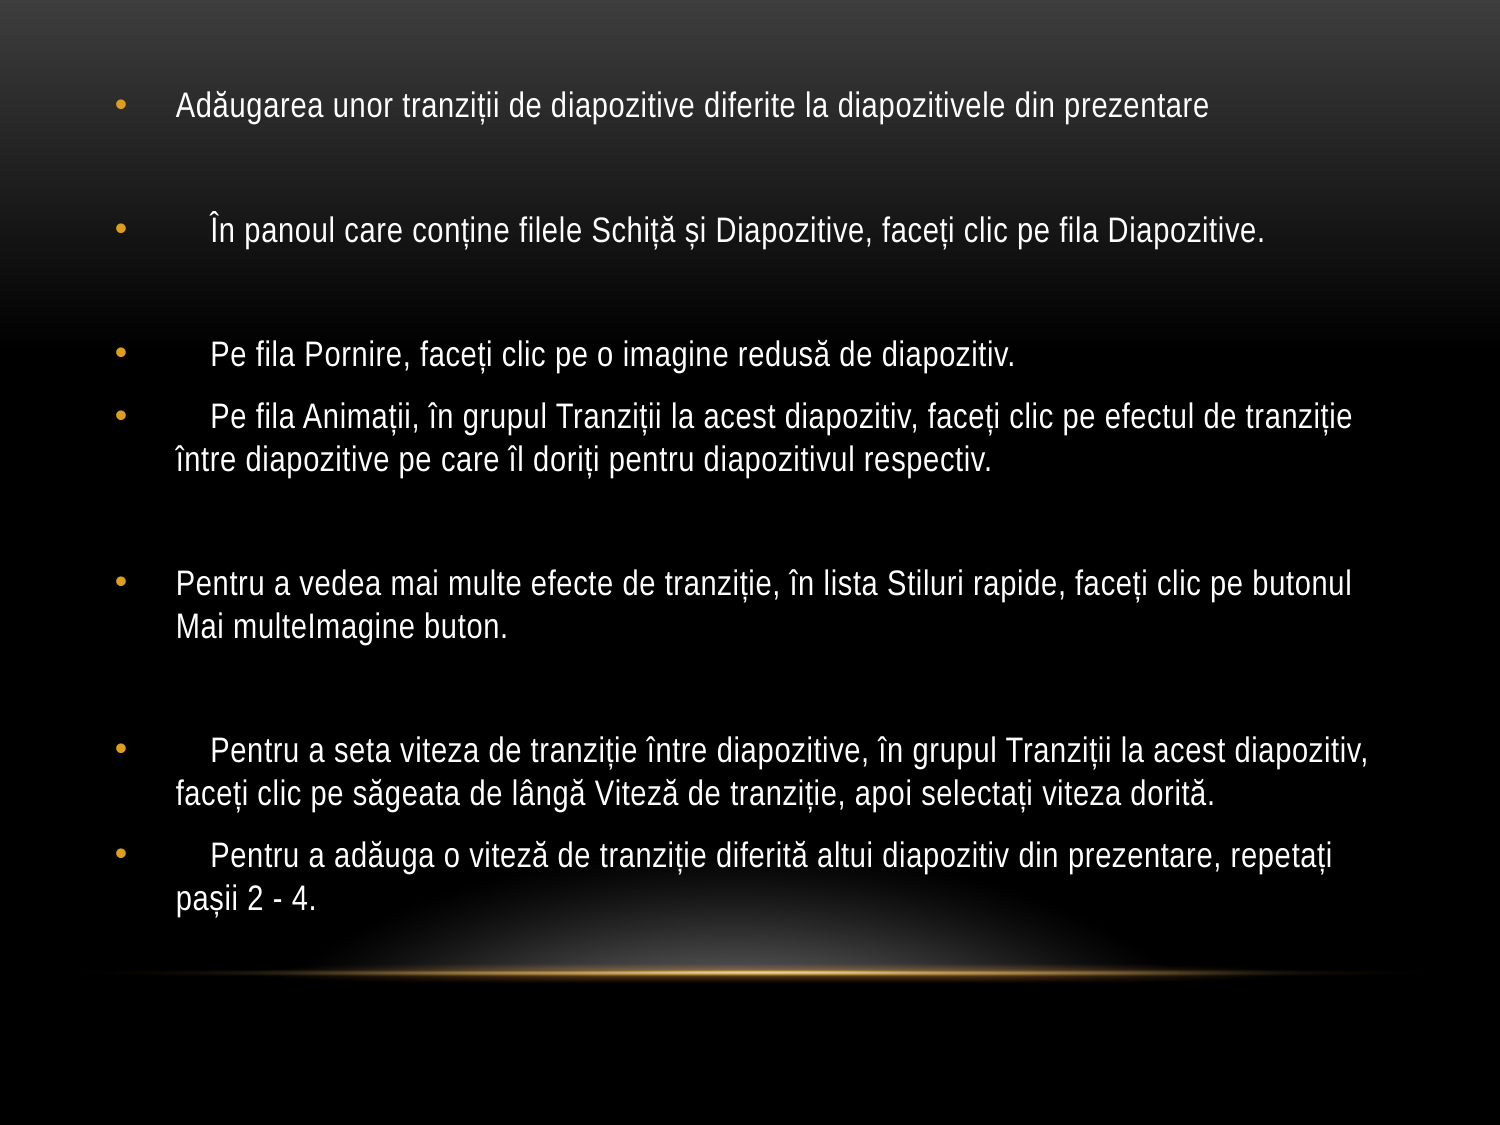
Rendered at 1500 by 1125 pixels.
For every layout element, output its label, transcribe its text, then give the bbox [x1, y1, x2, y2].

picture [0, 0, 1500, 1125]
list Adăugarea unor tranziții de diapozitive diferite la diapozitivele din prezentare În panoul care conține filele Schiță și Diapozitive, faceți clic pe fila Diapozitive. Pe fila Pornire, faceți clic pe o imagine redusă de diapozitiv. Pe fila Animații, în grupul Tranziții la acest diapozitiv, faceți clic pe efectul de tranziție între diapozitive pe care îl doriți pentru diapozitivul respectiv. Pentru a vedea mai multe efecte de tranziție, în lista Stiluri rapide, faceți clic pe butonul Mai multeImagine buton. Pentru a seta viteza de tranziție între diapozitive, în grupul Tranziții la acest diapozitiv, faceți clic pe săgeata de lângă Viteză de tranziție, apoi selectați viteza dorită. Pentru a adăuga o viteză de tranziție diferită altui diapozitiv din prezentare, repetați pașii 2 - 4. [99, 75, 1400, 938]
